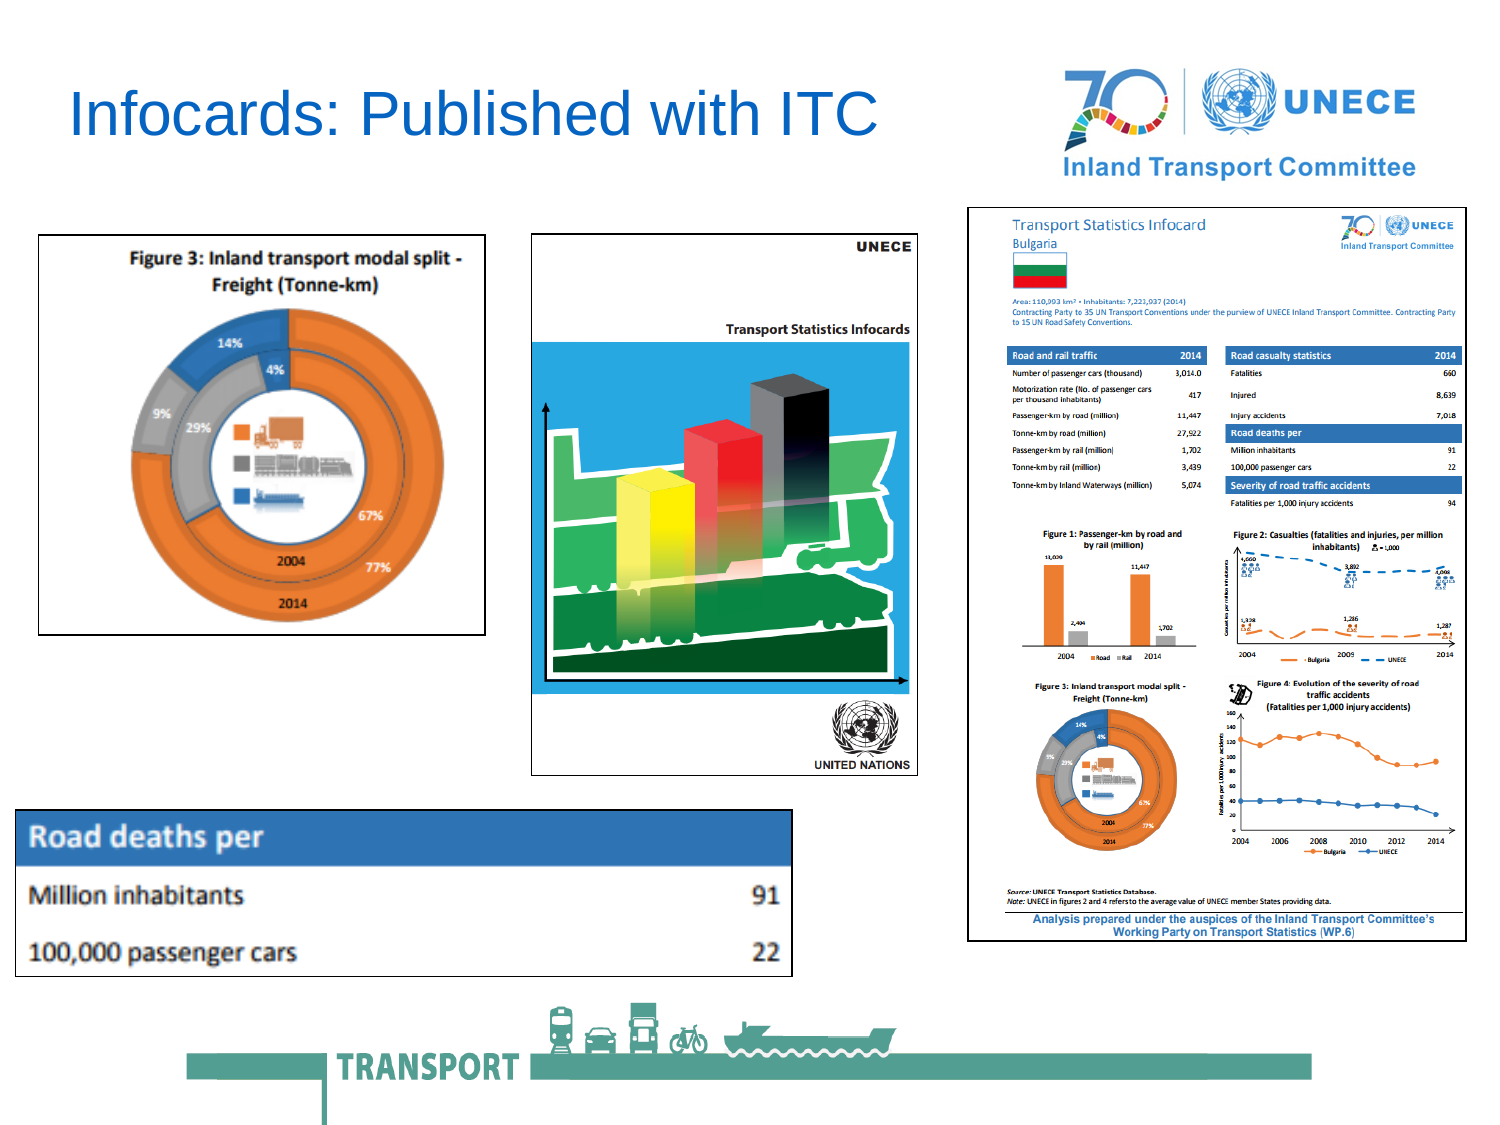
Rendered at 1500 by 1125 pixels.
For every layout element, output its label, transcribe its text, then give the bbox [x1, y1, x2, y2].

picture [968, 207, 1466, 941]
picture [1056, 65, 1422, 182]
picture [16, 810, 792, 976]
title Infocards: Published with ITC [53, 22, 999, 209]
picture [186, 987, 1312, 1125]
picture [532, 234, 917, 775]
picture [39, 235, 485, 635]
